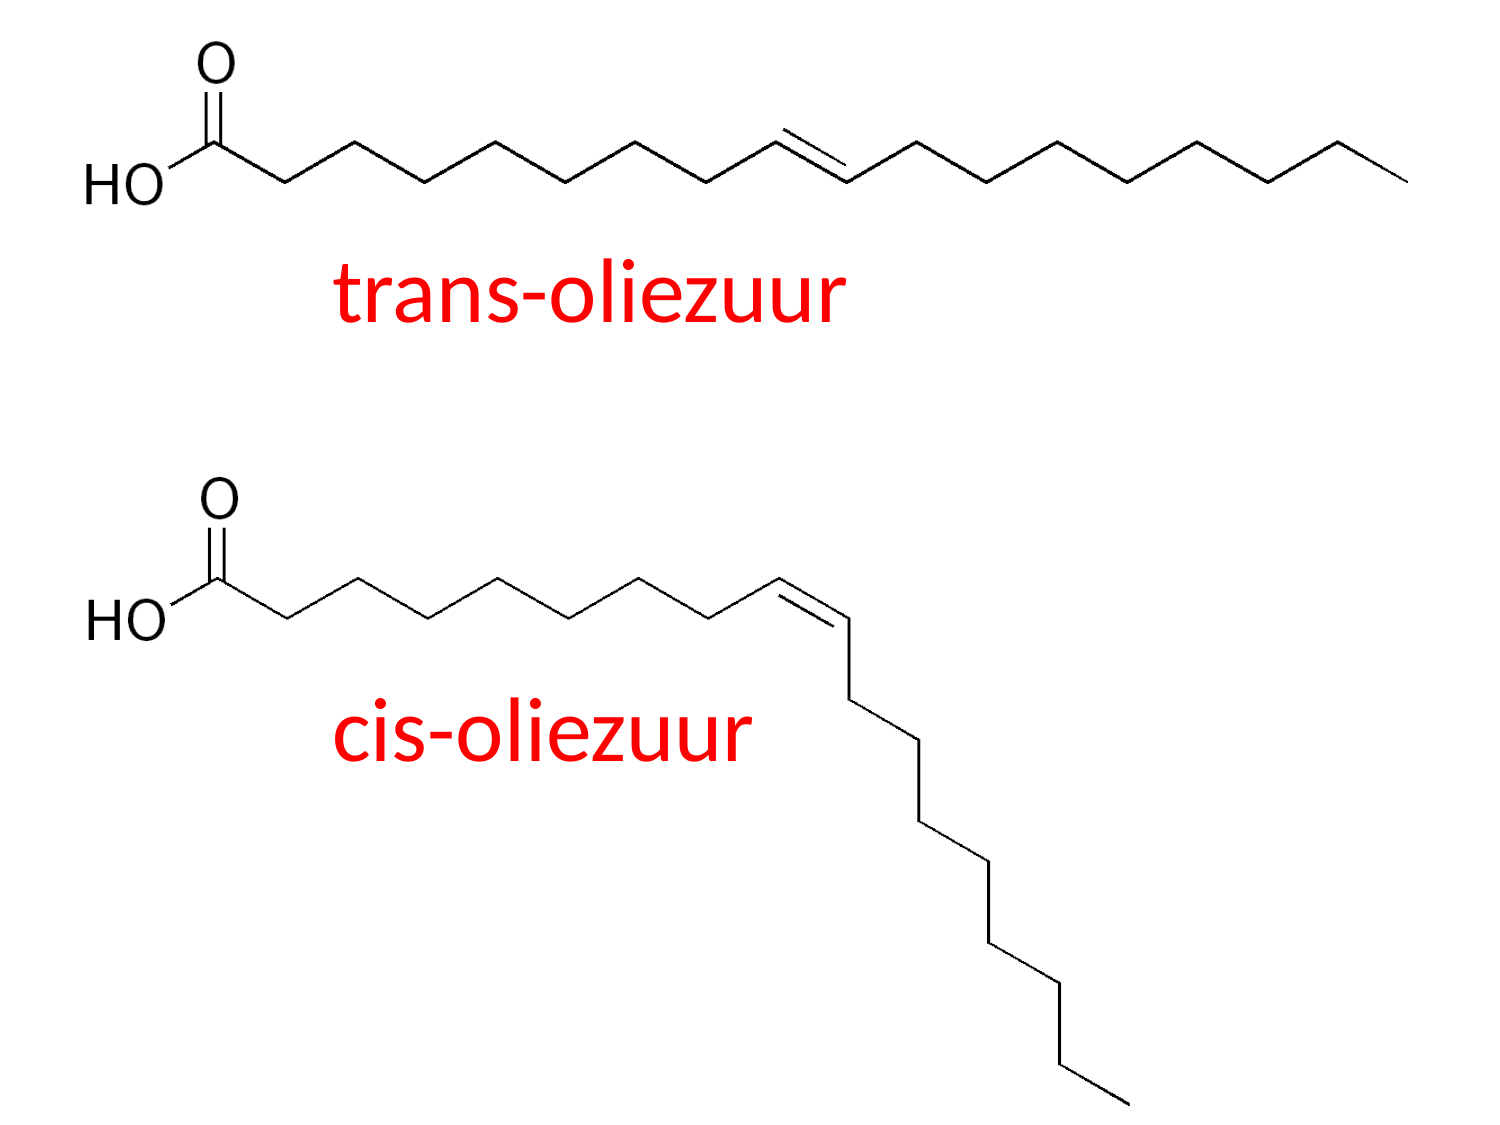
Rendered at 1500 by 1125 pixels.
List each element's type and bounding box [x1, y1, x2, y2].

picture [84, 39, 1416, 1114]
